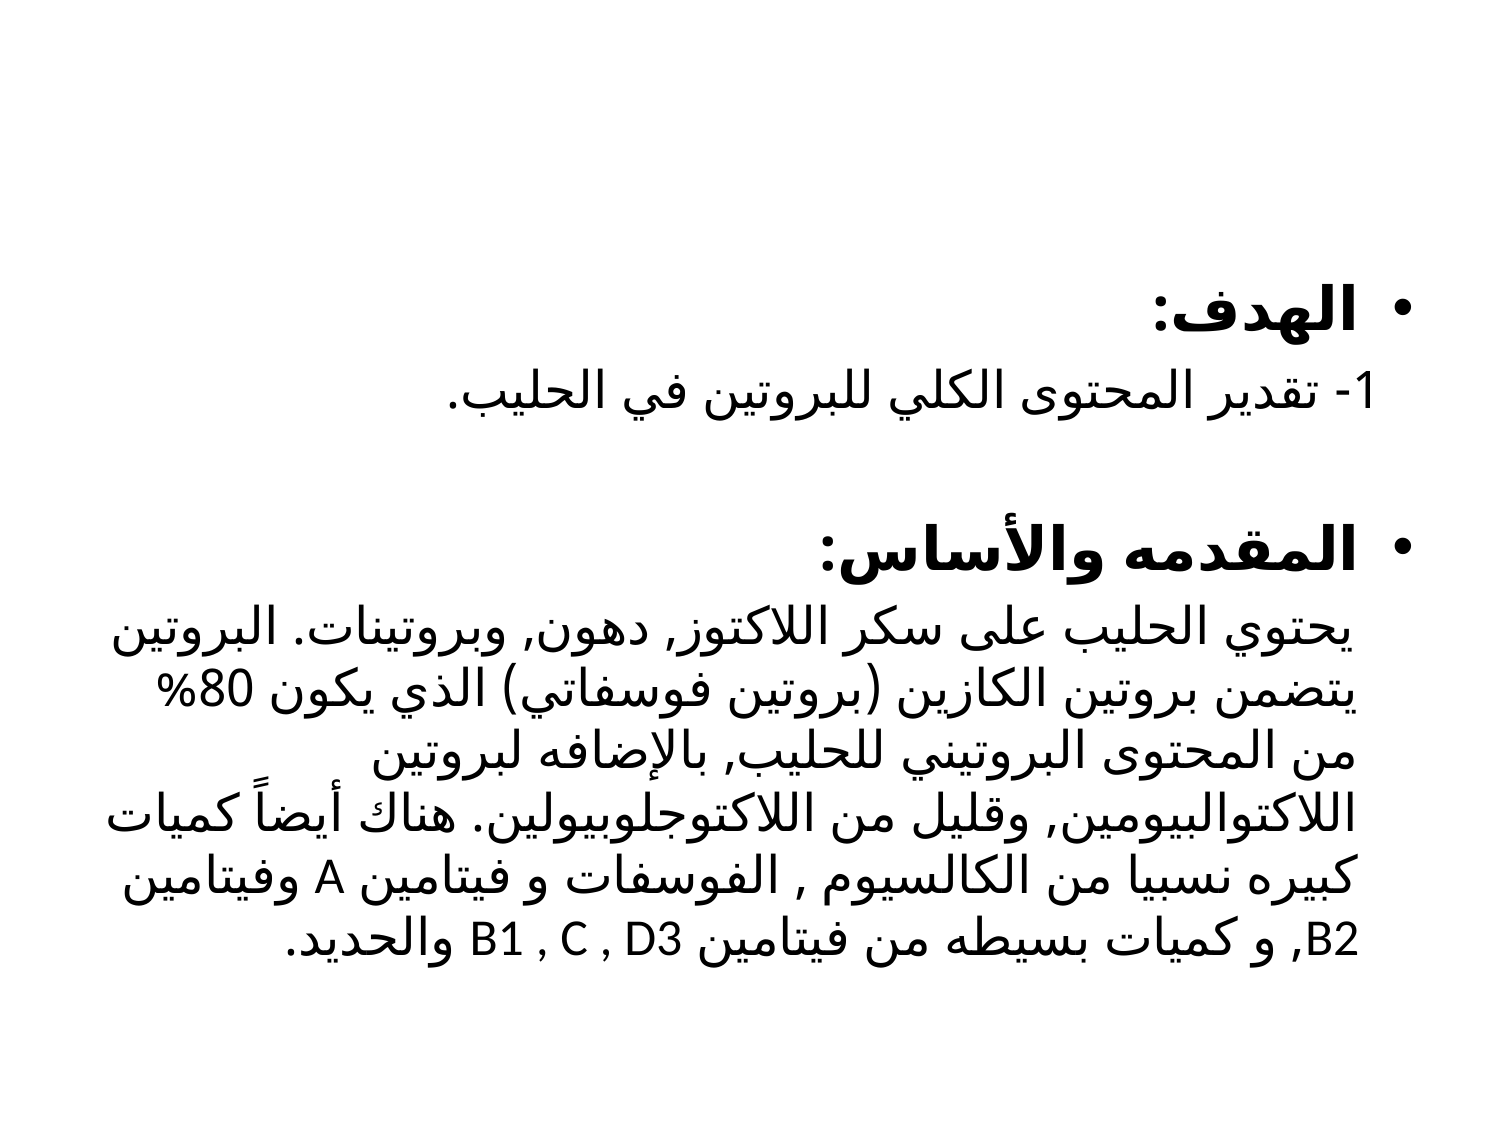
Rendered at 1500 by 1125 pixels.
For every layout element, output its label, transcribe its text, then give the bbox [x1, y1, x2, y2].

list الهدف: 1- تقدير المحتوى الكلي للبروتين في الحليب. المقدمه والأساس: يحتوي الحليب على سكر اللاكتوز, دهون, وبروتينات. البروتين يتضمن بروتين الكازين (بروتين فوسفاتي) الذي يكون 80% من المحتوى البروتيني للحليب, بالإضافه لبروتين اللاكتوالبيومين, وقليل من اللاكتوجلوبيولين. هناك أيضاً كميات كبيره نسبيا من الكالسيوم , الفوسفات و فيتامين A وفيتامين B2, و كميات بسيطه من فيتامين B1 , C , D3 والحديد. [75, 262, 1425, 1005]
